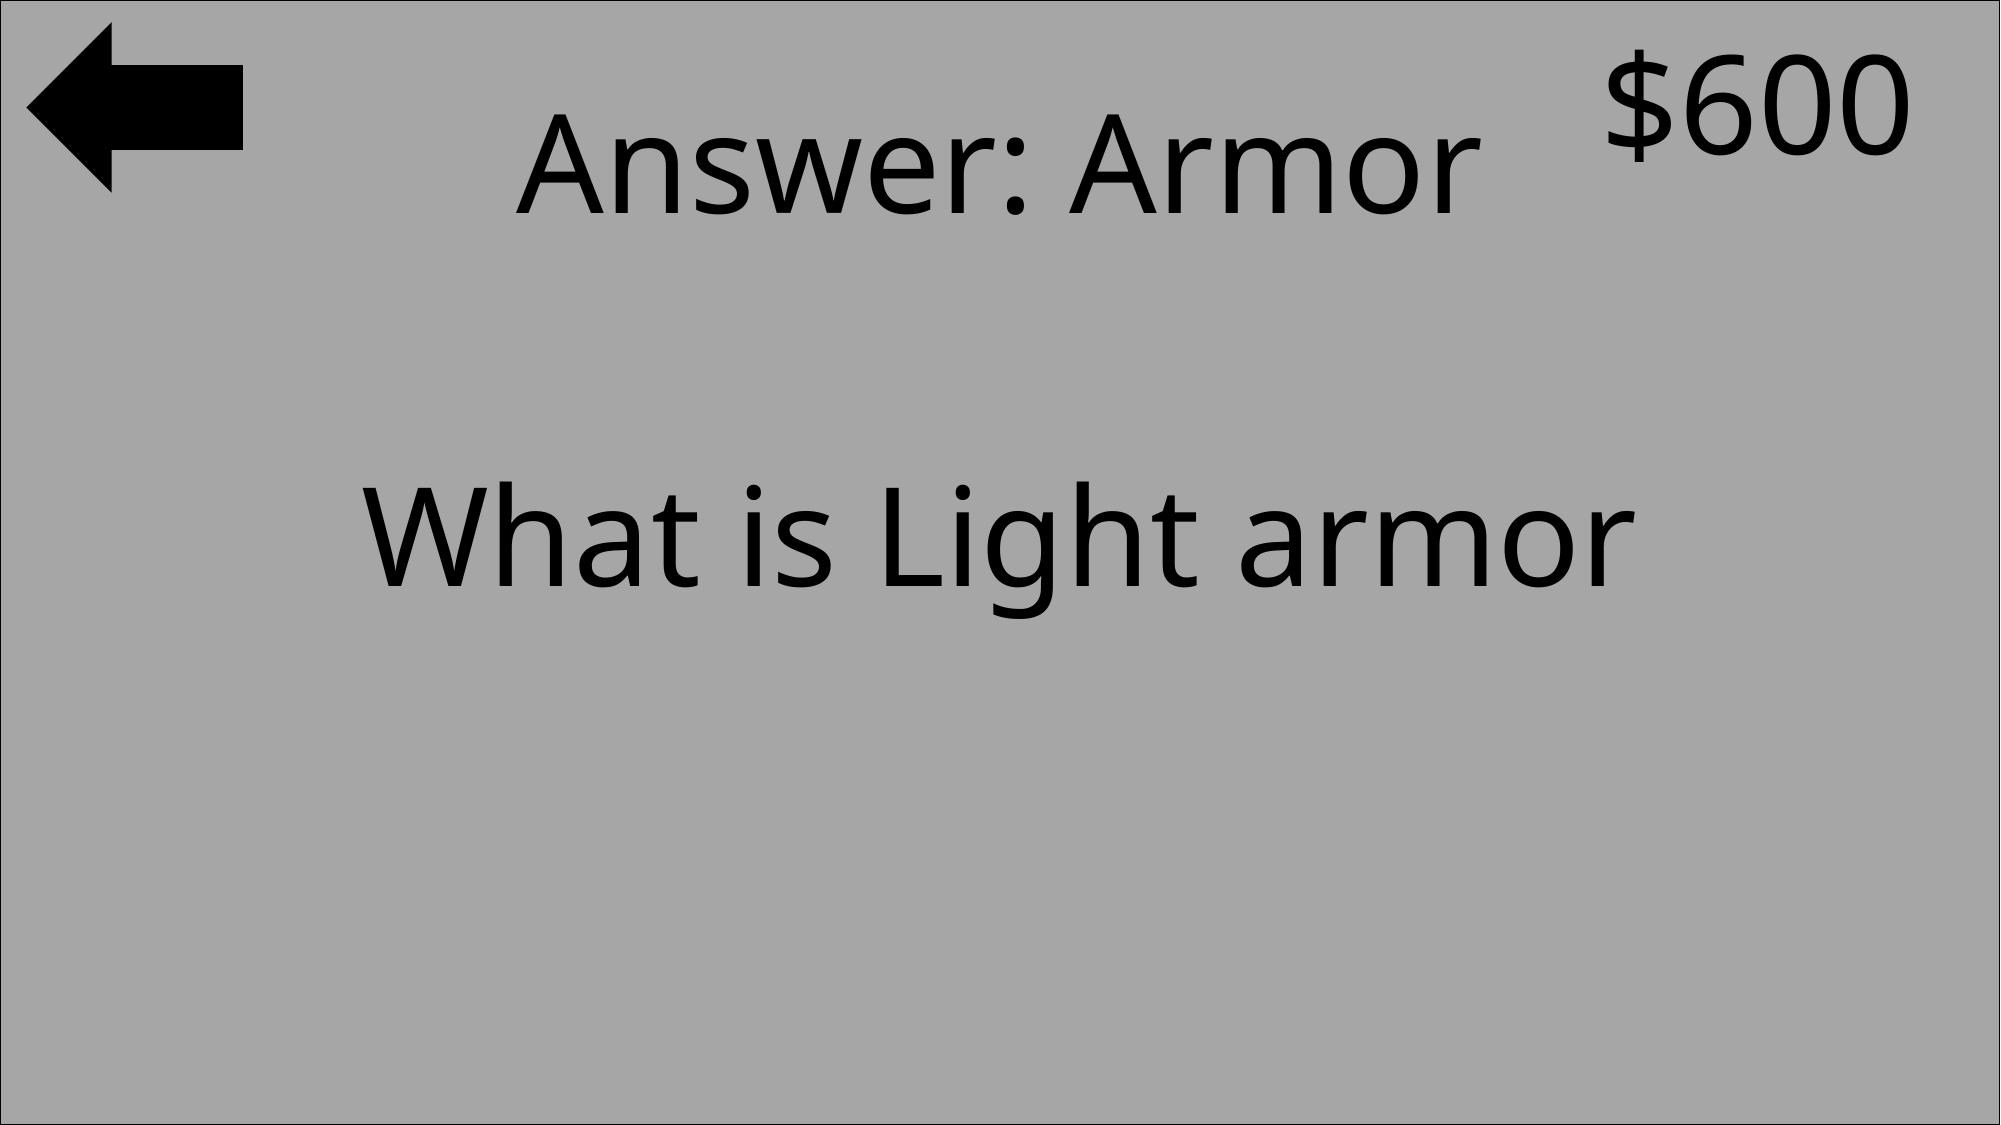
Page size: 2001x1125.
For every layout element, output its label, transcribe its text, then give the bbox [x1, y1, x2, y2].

text_box [26, 22, 243, 193]
text_box $600 [1516, 1, 2000, 219]
text_box [0, 0, 2000, 1125]
text_box Answer: Armor [137, 59, 1863, 278]
text_box What is Light armor [137, 459, 1863, 666]
